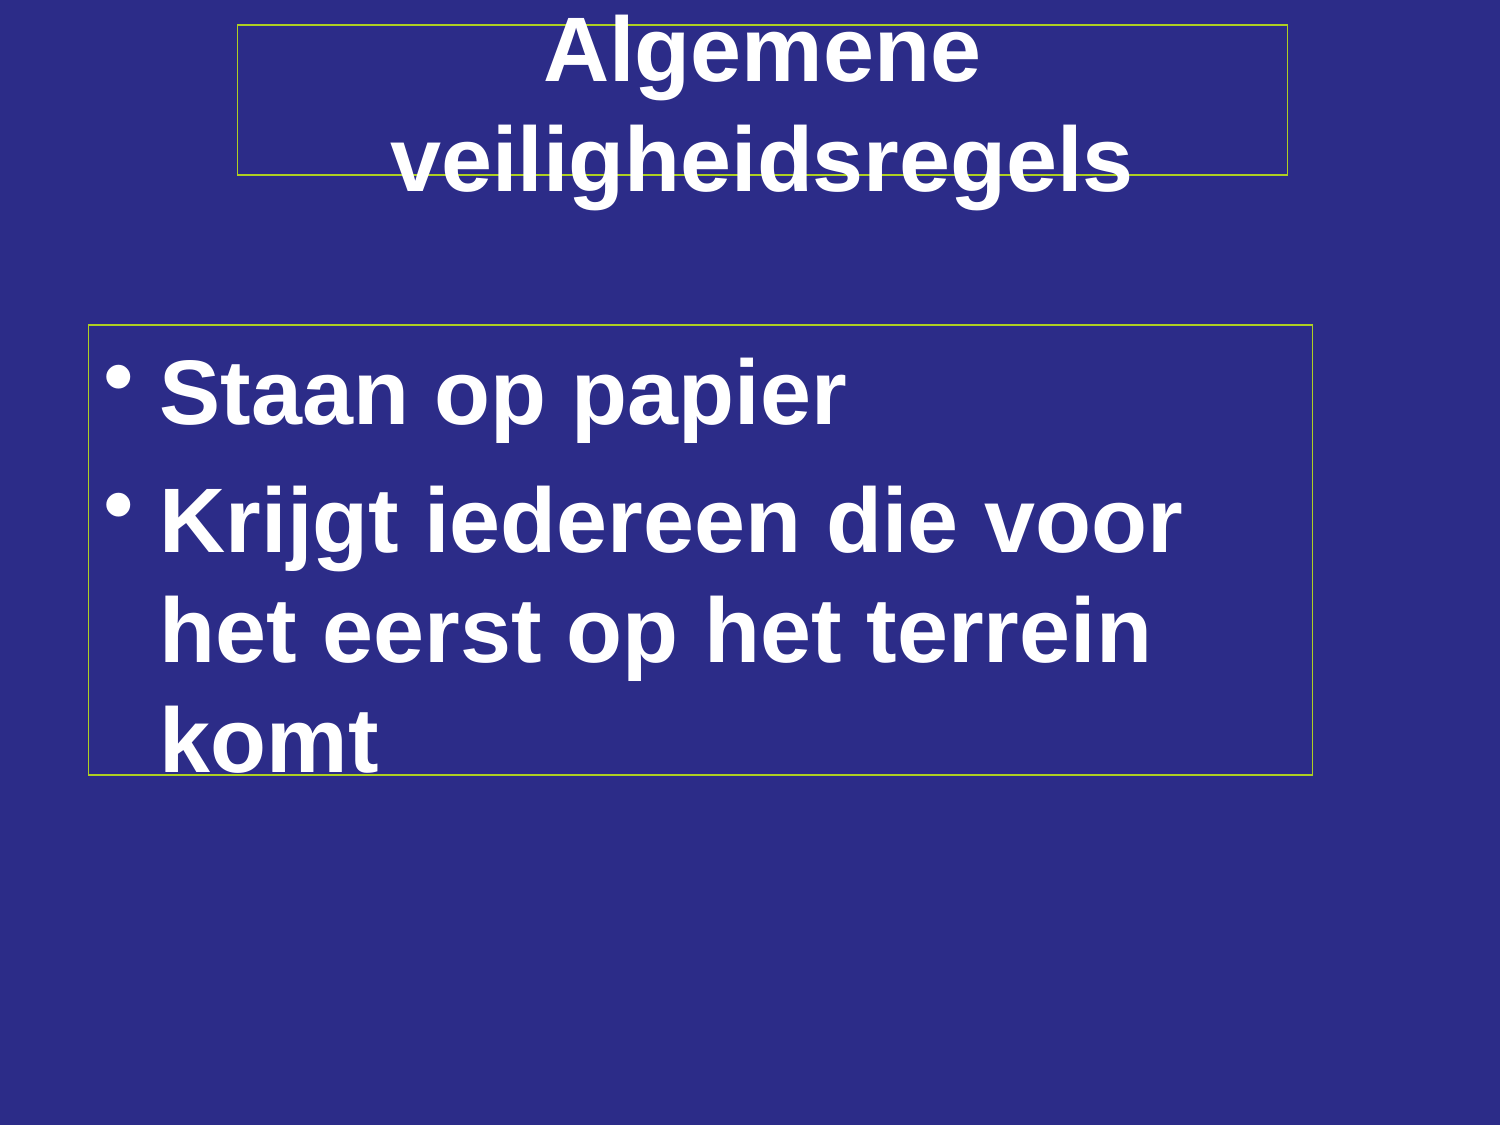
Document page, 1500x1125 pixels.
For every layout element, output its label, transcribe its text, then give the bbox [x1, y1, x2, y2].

title Algemene veiligheidsregels [237, 24, 1288, 176]
list Staan op papier Krijgt iedereen die voor het eerst op het terrein komt [88, 324, 1313, 776]
